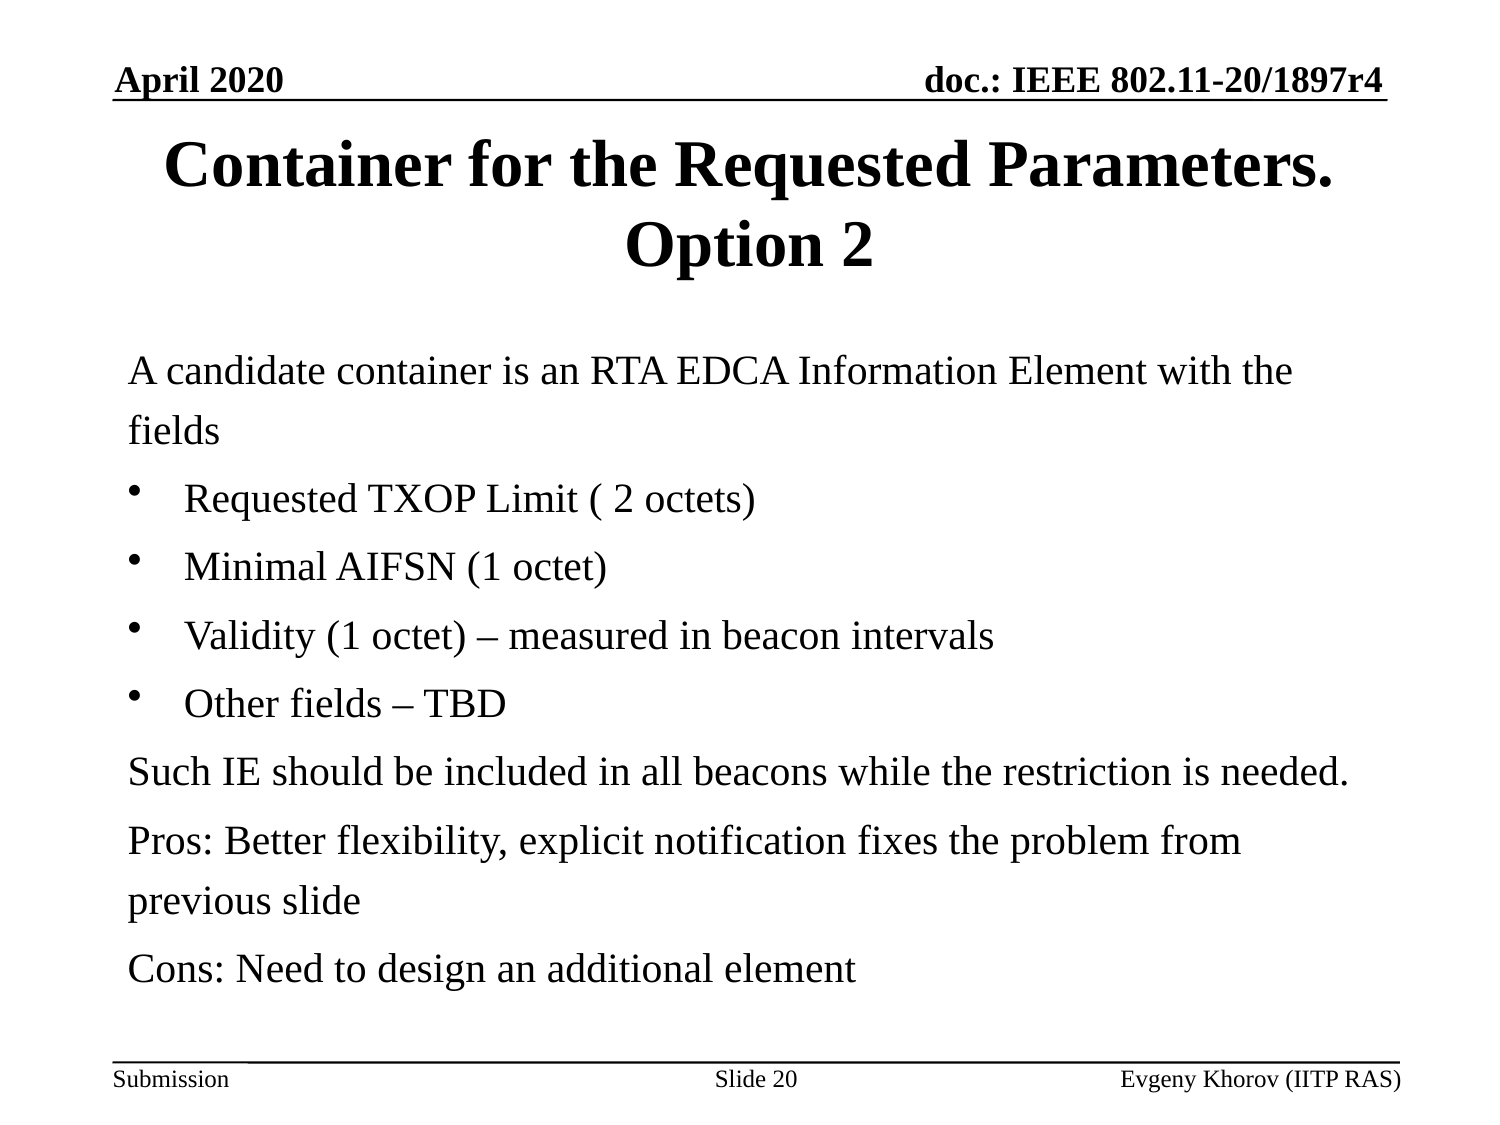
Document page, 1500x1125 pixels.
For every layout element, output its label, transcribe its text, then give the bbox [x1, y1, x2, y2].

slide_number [114, 54, 286, 101]
list A candidate container is an RTA EDCA Information Element with the fields Requested TXOP Limit ( 2 octets) Minimal AIFSN (1 octet) Validity (1 octet) – measured in beacon intervals Other fields – TBD Such IE should be included in all beacons while the restriction is needed. Pros: Better flexibility, explicit notification fixes the problem from previous slide Cons: Need to design an additional element [112, 324, 1388, 1001]
title Container for the Requested Parameters. Option 2 [112, 112, 1388, 288]
slide_number Slide 20 [712, 1061, 800, 1093]
footer Evgeny Khorov (IITP RAS) [949, 1061, 1402, 1093]
